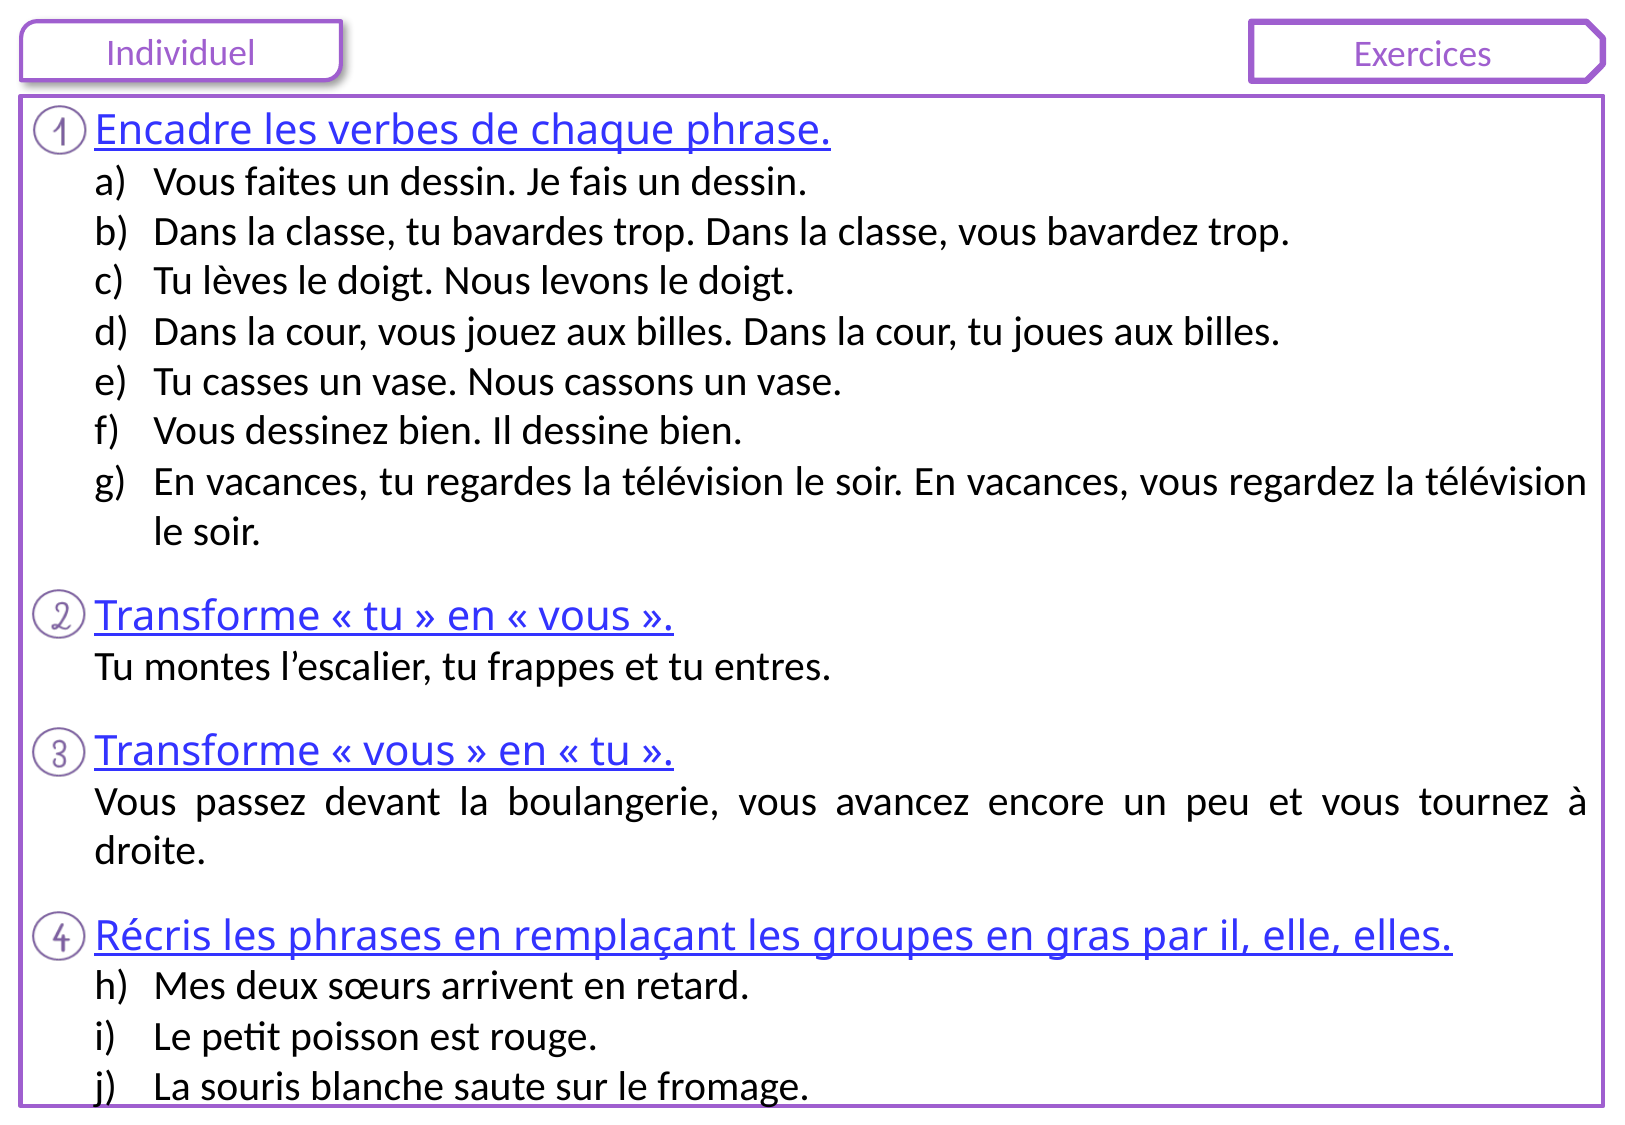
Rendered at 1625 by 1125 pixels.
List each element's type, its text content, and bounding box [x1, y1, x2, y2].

picture [20, 580, 105, 677]
picture [21, 96, 106, 193]
list Encadre les verbes de chaque phrase. Vous faites un dessin. Je fais un dessin. Dans la classe, tu bavardes trop. Dans la classe, vous bavardez trop. Tu lèves le doigt. Nous levons le doigt. Dans la cour, vous jouez aux billes. Dans la cour, tu joues aux billes. Tu casses un vase. Nous cassons un vase. Vous dessinez bien. Il dessine bien. En vacances, tu regardes la télévision le soir. En vacances, vous regardez la télévision le soir. Transforme « tu » en « vous ». Tu montes l’escalier, tu frappes et tu entres. Transforme « vous » en « tu ». Vous passez devant la boulangerie, vous avancez encore un peu et vous tournez à droite. Récris les phrases en remplaçant les groupes en gras par il, elle, elles. Mes deux sœurs arrivent en retard. Le petit poisson est rouge. La souris blanche saute sur le fromage. [18, 94, 1605, 1108]
picture [20, 902, 105, 1000]
picture [20, 718, 105, 815]
